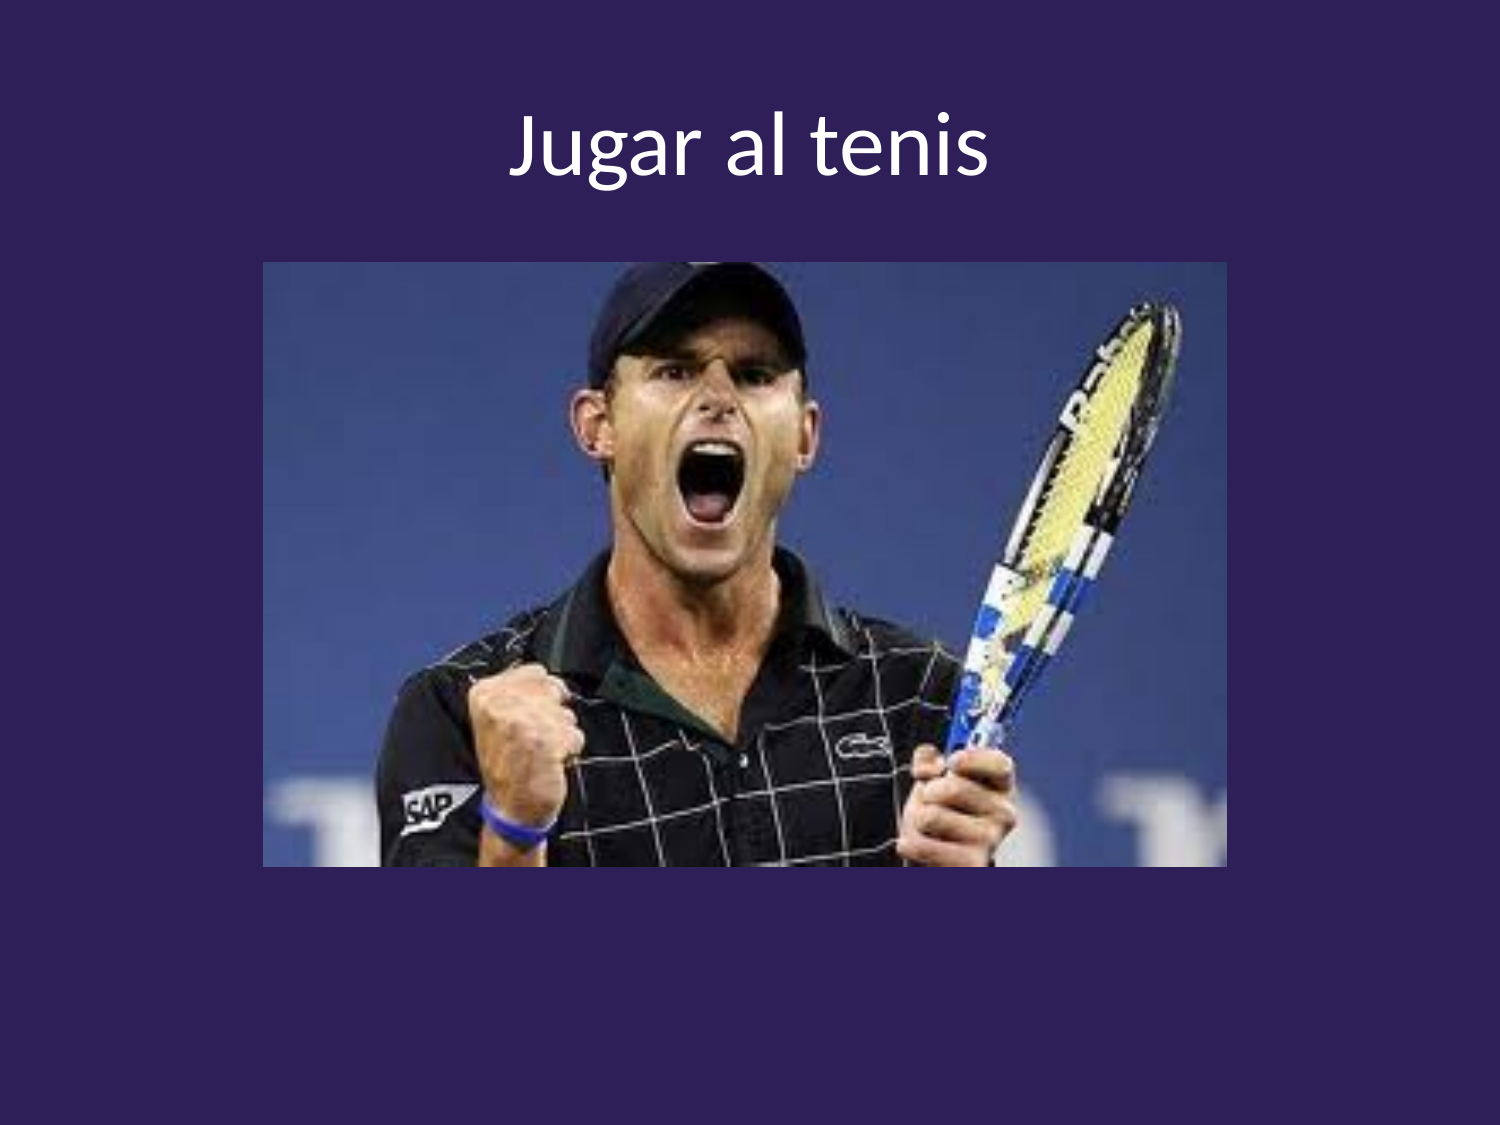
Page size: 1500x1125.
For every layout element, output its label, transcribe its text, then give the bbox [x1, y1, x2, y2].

title Jugar al tenis [75, 45, 1425, 233]
picture [262, 262, 1227, 867]
